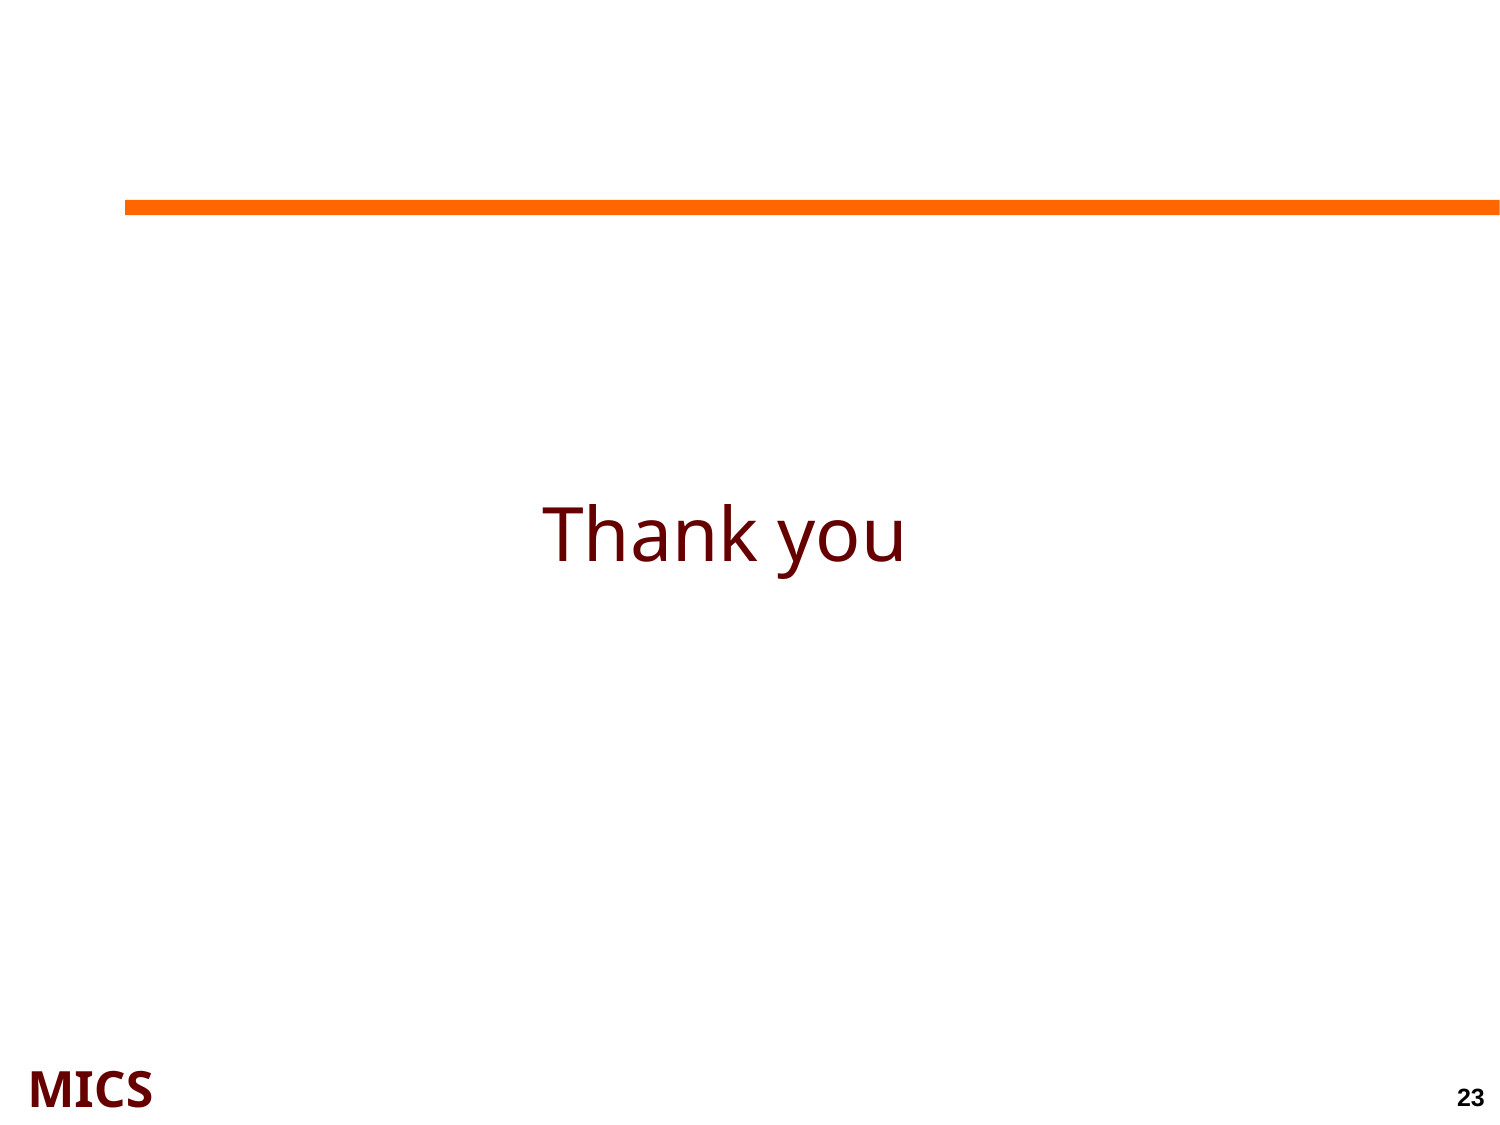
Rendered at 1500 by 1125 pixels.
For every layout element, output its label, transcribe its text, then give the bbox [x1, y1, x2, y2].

slide_number 23 [1425, 1067, 1500, 1125]
title Thank you [87, 437, 1363, 626]
